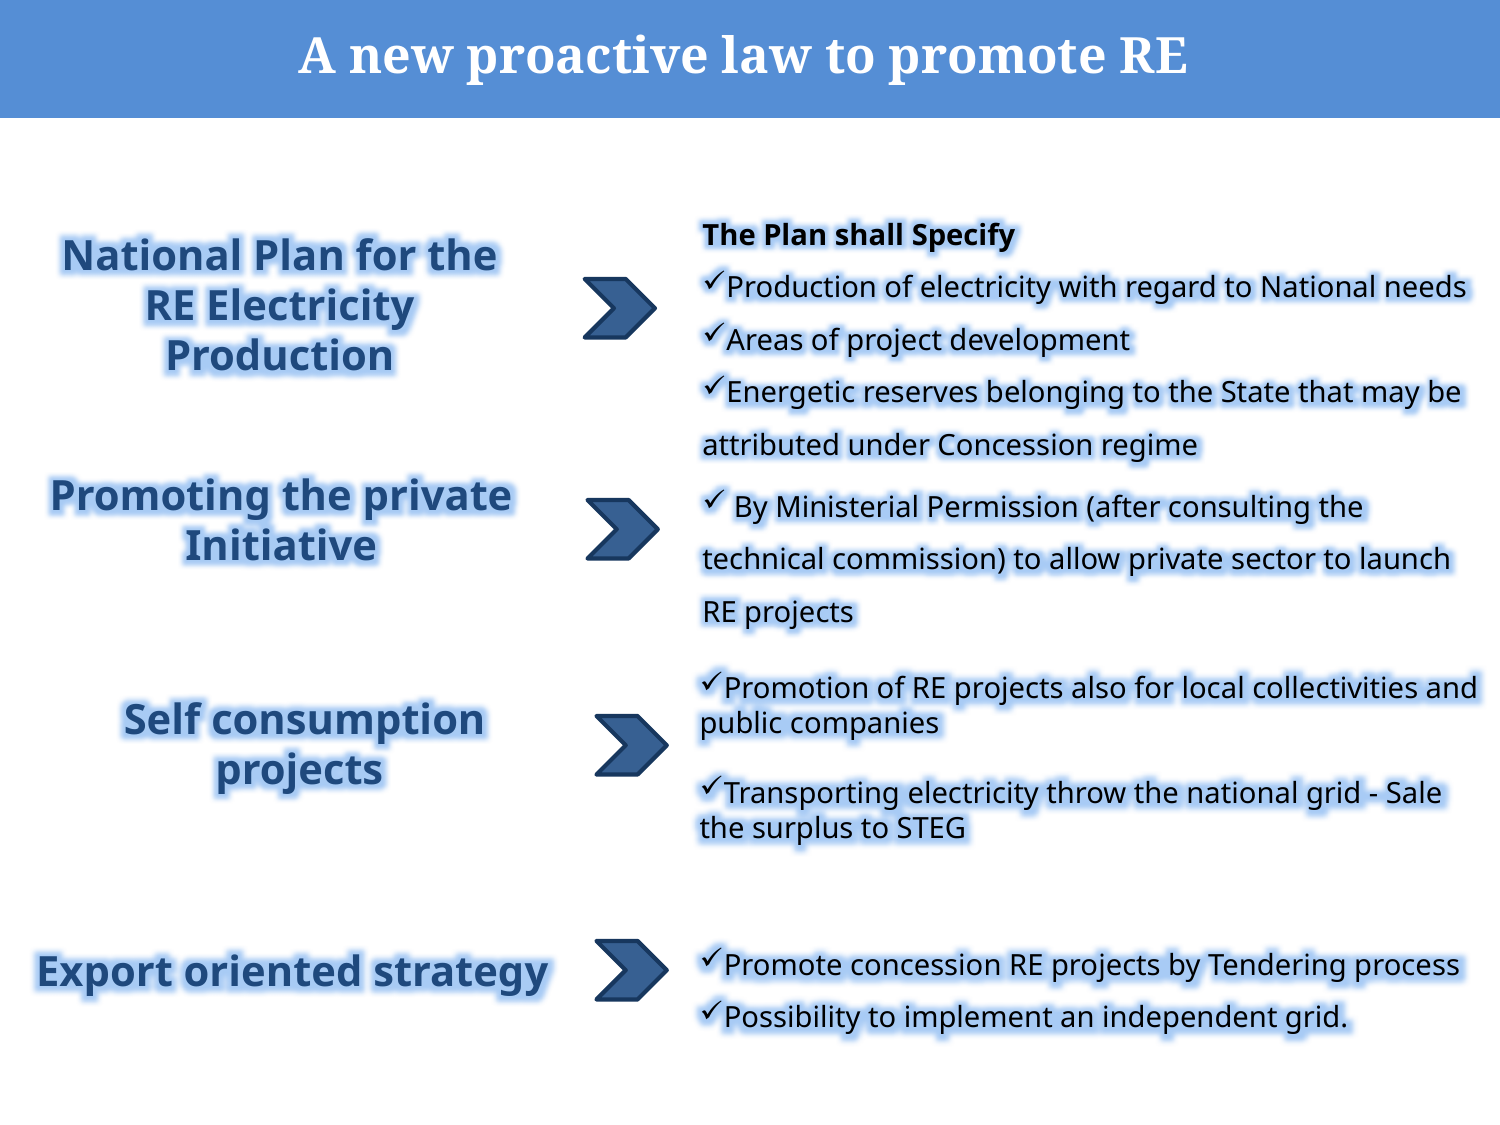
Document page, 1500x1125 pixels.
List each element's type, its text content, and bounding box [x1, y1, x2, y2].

text_box A new proactive law to promote RE [0, 0, 1500, 118]
text_box By Ministerial Permission (after consulting the technical commission) to allow private sector to launch RE projects [688, 468, 1500, 622]
text_box [594, 938, 669, 1002]
text_box [594, 713, 669, 777]
text_box Self consumption projects [48, 703, 562, 783]
text_box Promote concession RE projects by Tendering process Possibility to implement an independent grid. [686, 914, 1500, 1050]
text_box Promotion of RE projects also for local collectivities and public companies Transporting electricity throw the national grid - Sale the surplus to STEG [686, 635, 1500, 846]
text_box National Plan for the RE Electricity Production [23, 264, 537, 344]
text_box The Plan shall Specify Production of electricity with regard to National needs Areas of project development Energetic reserves belonging to the State that may be attributed under Concession regime [688, 250, 1500, 411]
text_box Promoting the private Initiative [25, 479, 539, 559]
text_box Export oriented strategy [0, 905, 585, 1034]
text_box [582, 276, 658, 340]
text_box [585, 497, 660, 561]
